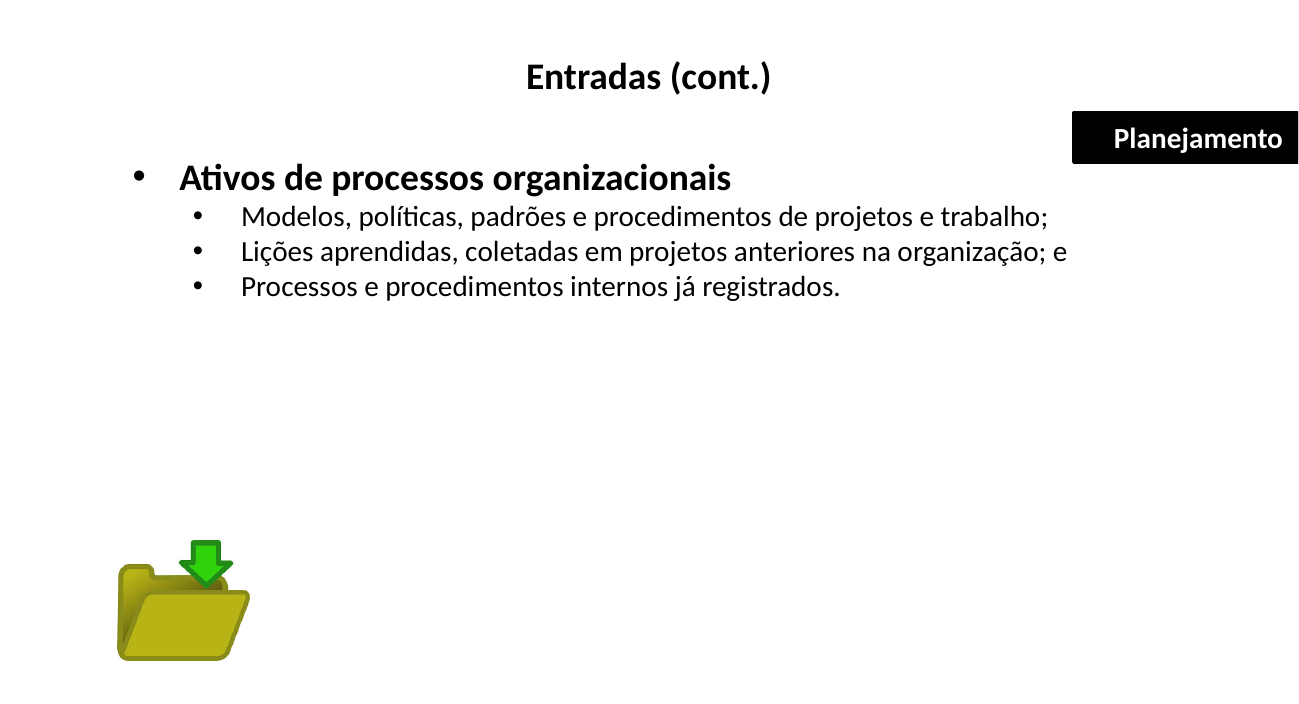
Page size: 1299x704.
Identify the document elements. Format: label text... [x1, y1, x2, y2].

text_box Ativos de processos organizacionais Modelos, políticas, padrões e procedimentos de projetos e trabalho; Lições aprendidas, coletadas em projetos anteriores na organização; e Processos e procedimentos internos já registrados. [117, 145, 1181, 312]
picture [117, 540, 250, 661]
text_box Entradas (cont.) [0, 44, 1299, 106]
text_box Planejamento [1074, 112, 1299, 162]
